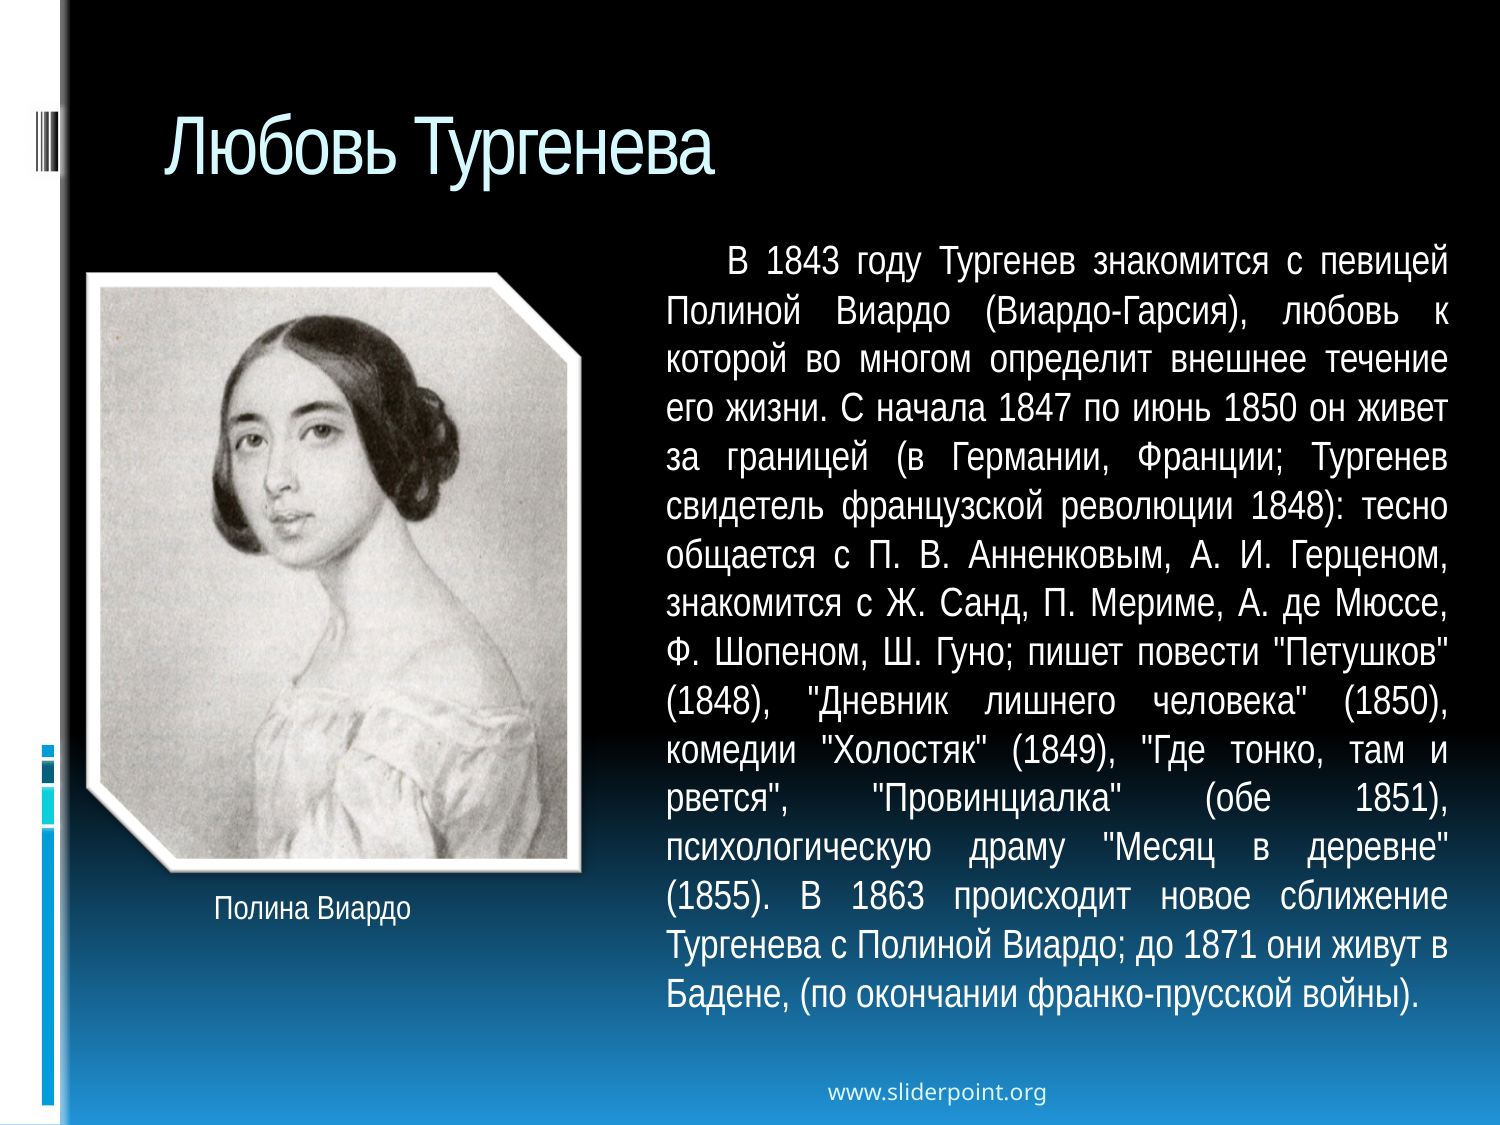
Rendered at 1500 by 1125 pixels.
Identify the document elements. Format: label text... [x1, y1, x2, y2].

picture [69, 256, 600, 891]
footer www.sliderpoint.org [150, 1052, 1063, 1113]
text_box Полина Виардо [199, 901, 563, 934]
title Любовь Тургенева [150, 84, 1425, 235]
list В 1843 году Тургенев знакомится с певицей Полиной Виардо (Виардо-Гарсия), любовь к которой во многом определит внешнее течение его жизни. С начала 1847 по июнь 1850 он живет за границей (в Германии, Франции; Тургенев свидетель французской революции 1848): тесно общается с П. В. Анненковым, А. И. Герценом, знакомится с Ж. Санд, П. Мериме, А. де Мюссе, Ф. Шопеном, Ш. Гуно; пишет повести "Петушков" (1848), "Дневник лишнего человека" (1850), комедии "Холостяк" (1849), "Где тонко, там и рвется", "Провинциалка" (обе 1851), психологическую драму "Месяц в деревне" (1855). В 1863 происходит новое сближение Тургенева с Полиной Виардо; до 1871 они живут в Бадене, (по окончании франко-прусской войны). [585, 222, 1465, 1079]
